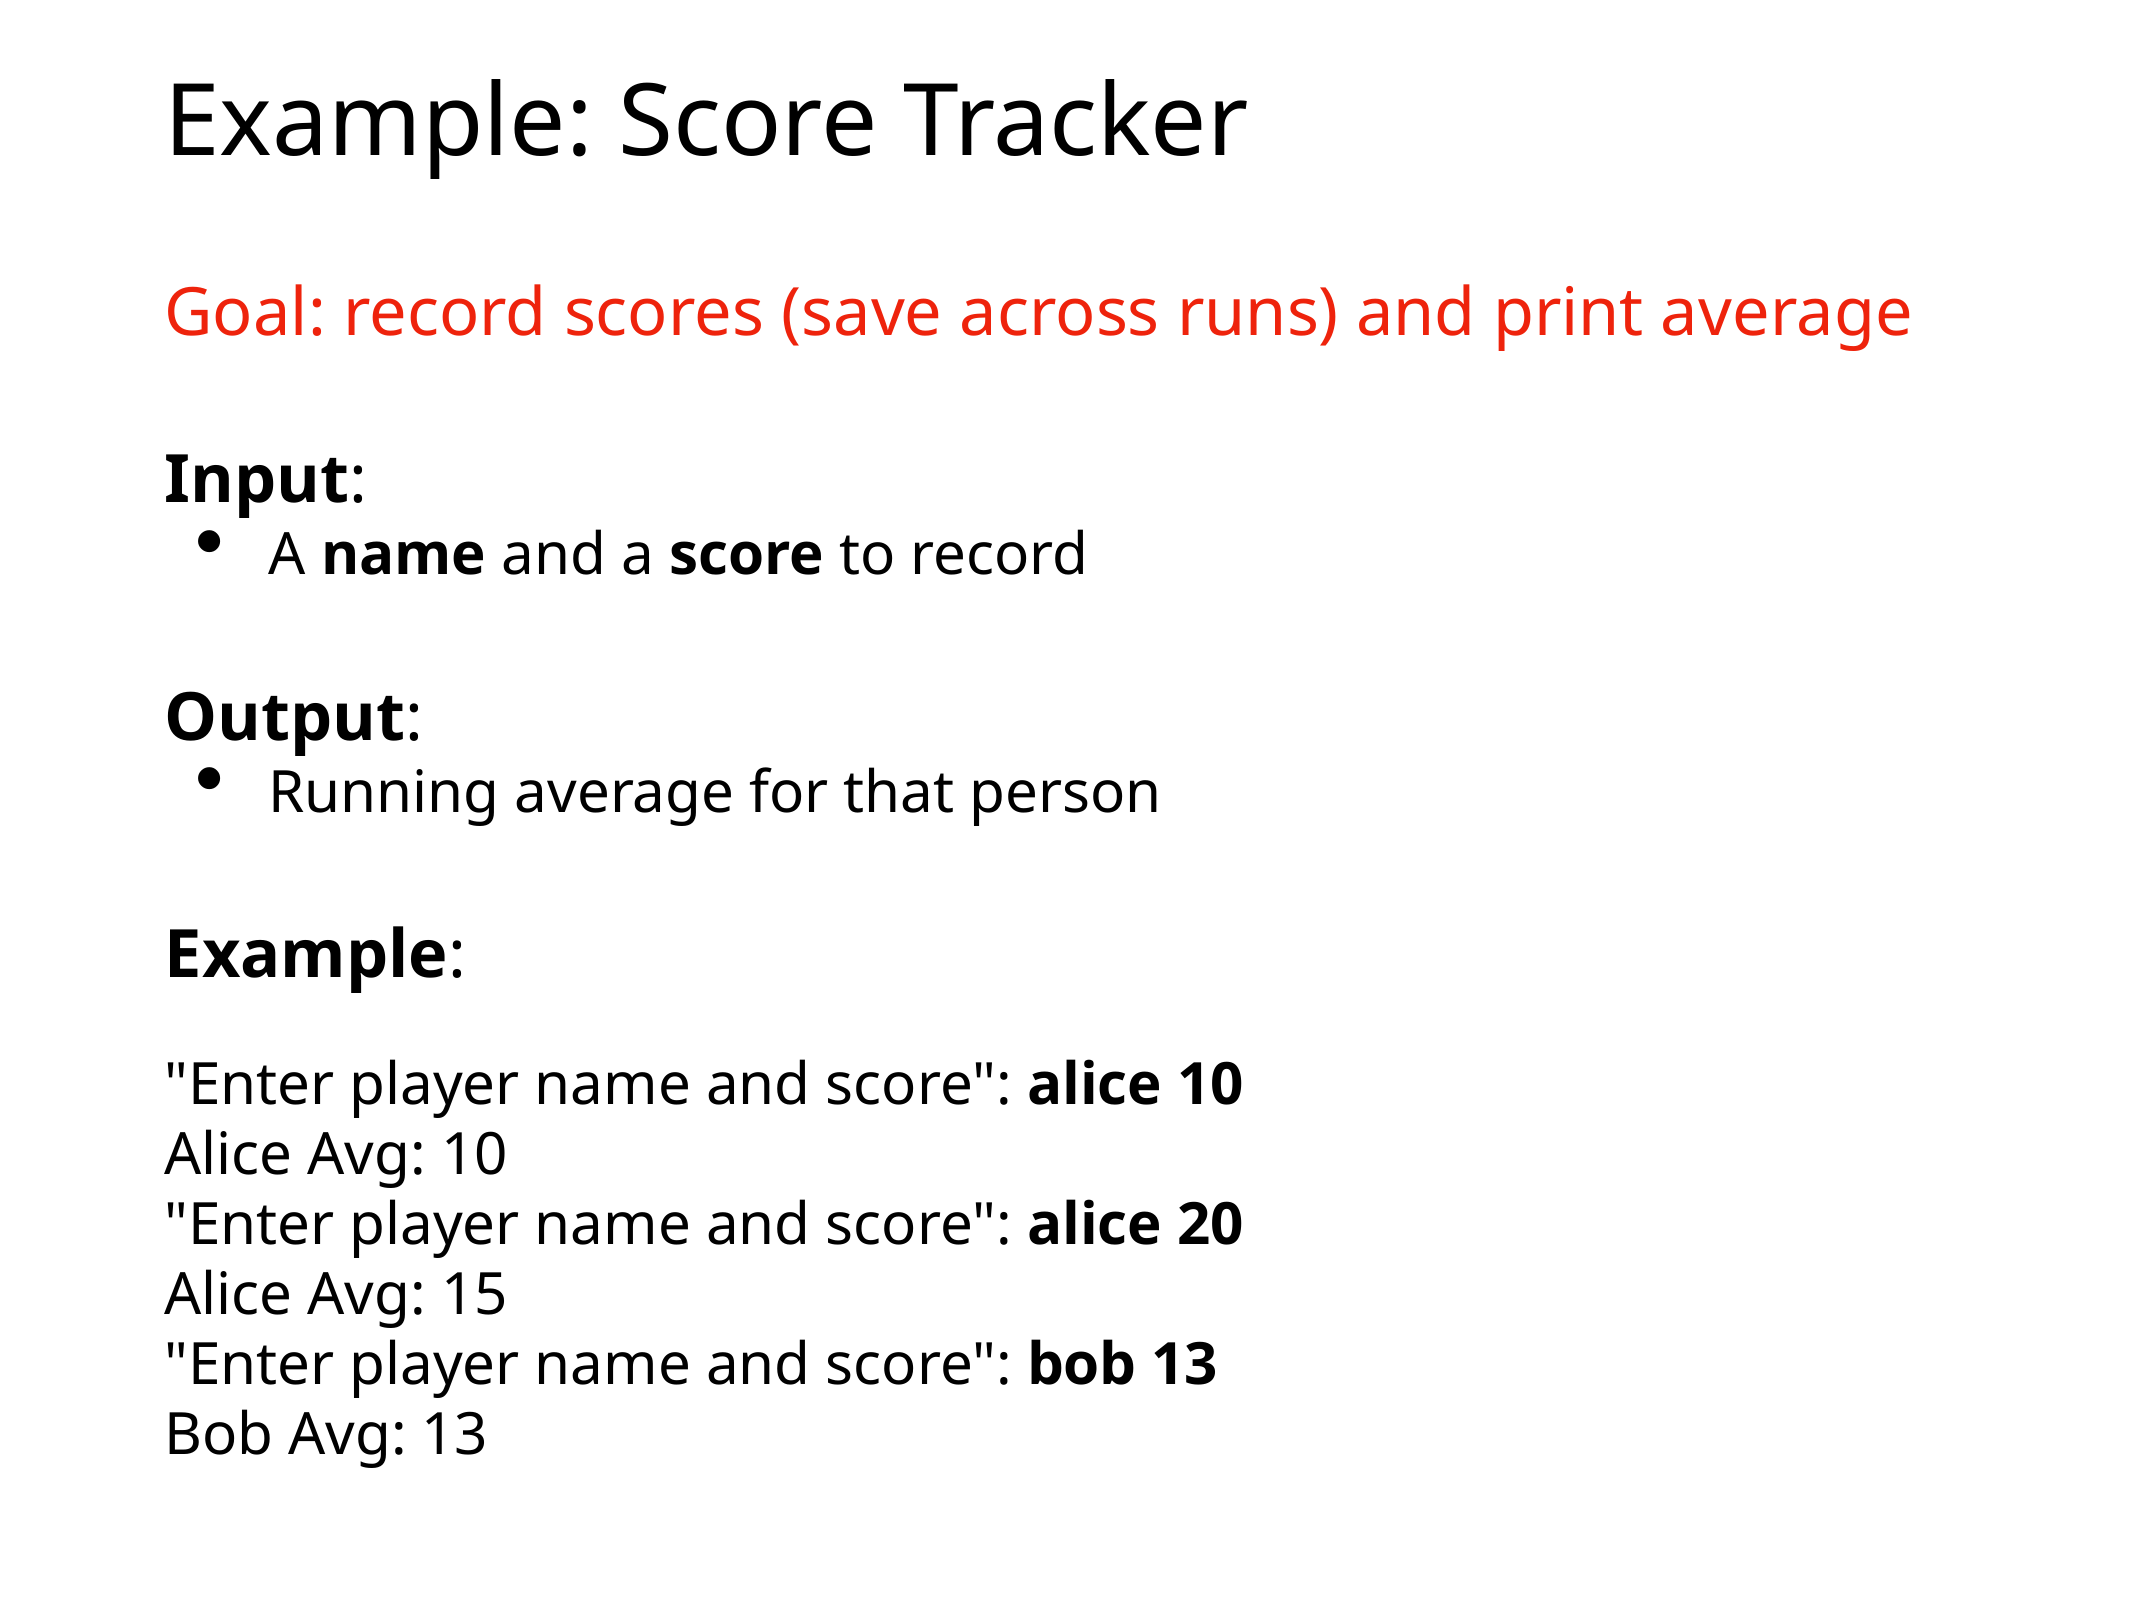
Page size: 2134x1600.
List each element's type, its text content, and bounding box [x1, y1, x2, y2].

list Goal: record scores (save across runs) and print average Input: A name and a score to record Output: Running average for that person Example: "Enter player name and score": alice 10 Alice Avg: 10 "Enter player name and score": alice 20 Alice Avg: 15 "Enter player name and score": bob 13 Bob Avg: 13 [155, 259, 2050, 1522]
title Example: Score Tracker [155, 41, 1978, 191]
